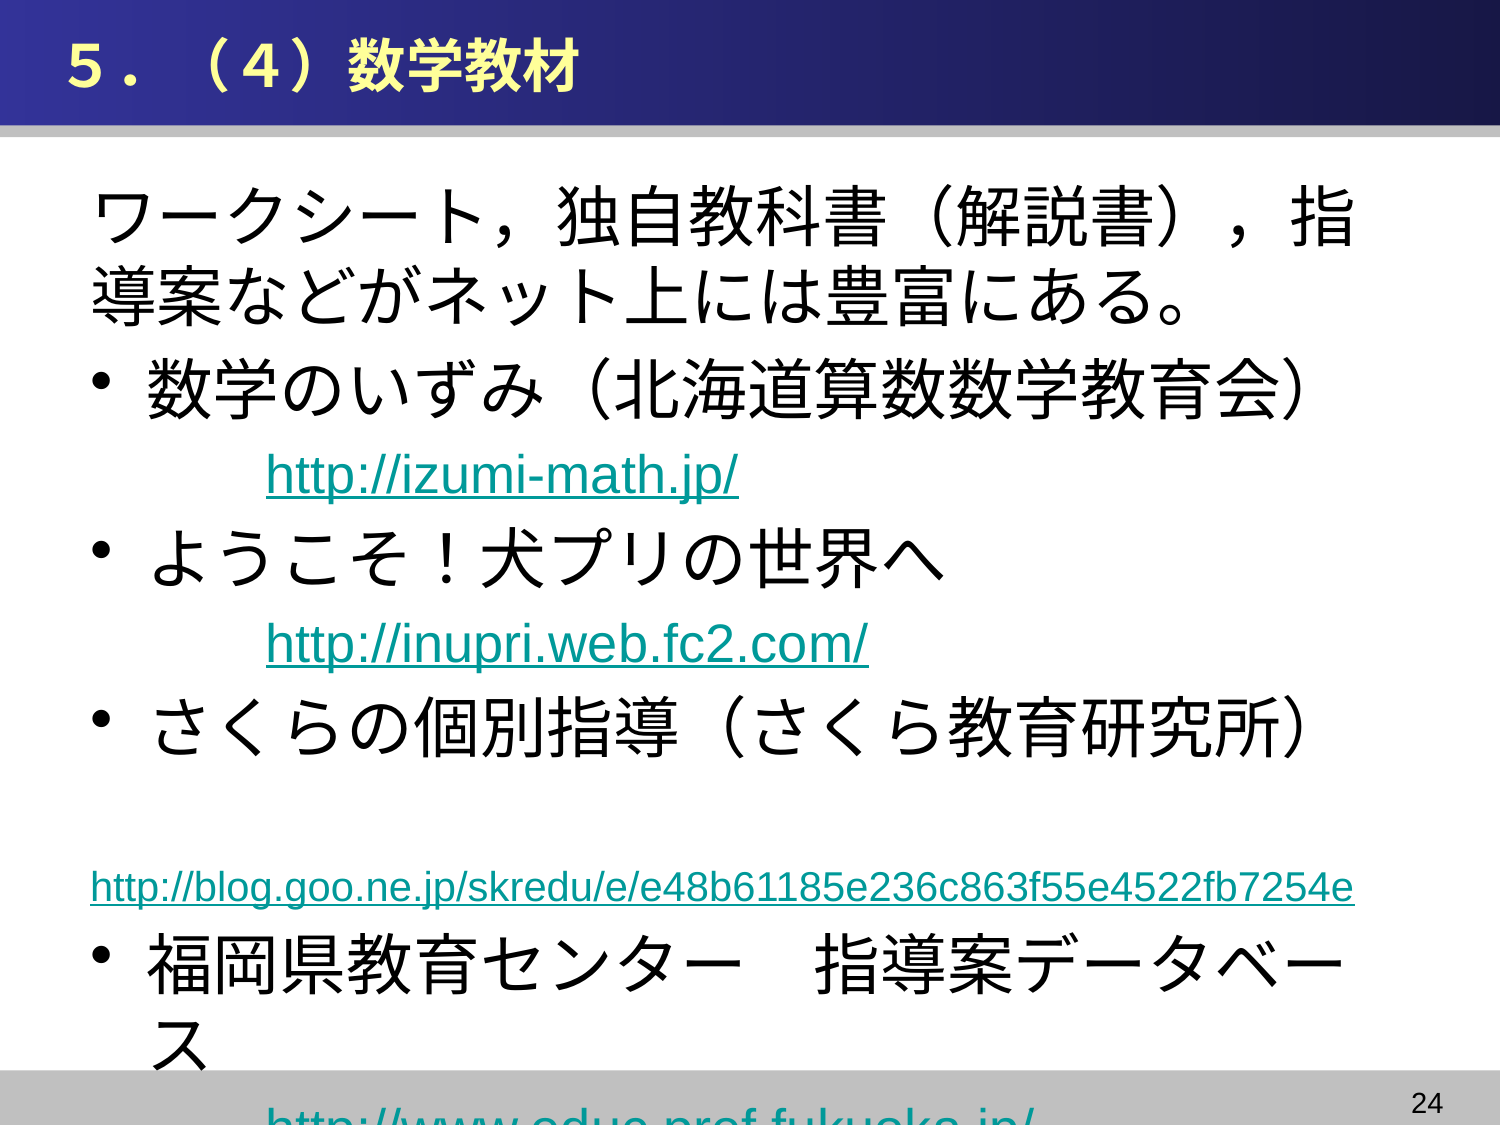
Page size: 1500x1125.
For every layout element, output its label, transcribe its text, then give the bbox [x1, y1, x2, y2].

slide_number 24 [1108, 1085, 1459, 1118]
title ５．（４）数学教材 [41, 23, 1067, 105]
list ワークシート，独自教科書（解説書），指導案などがネット上には豊富にある。 数学のいずみ（北海道算数数学教育会） http://izumi-math.jp/ ようこそ！犬プリの世界へ http://inupri.web.fc2.com/ さくらの個別指導（さくら教育研究所） http://blog.goo.ne.jp/skredu/e/e48b61185e236c863f55e4522fb7254e 福岡県教育センター 指導案データベース http://www.educ.pref.fukuoka.jp/ [75, 167, 1425, 1071]
